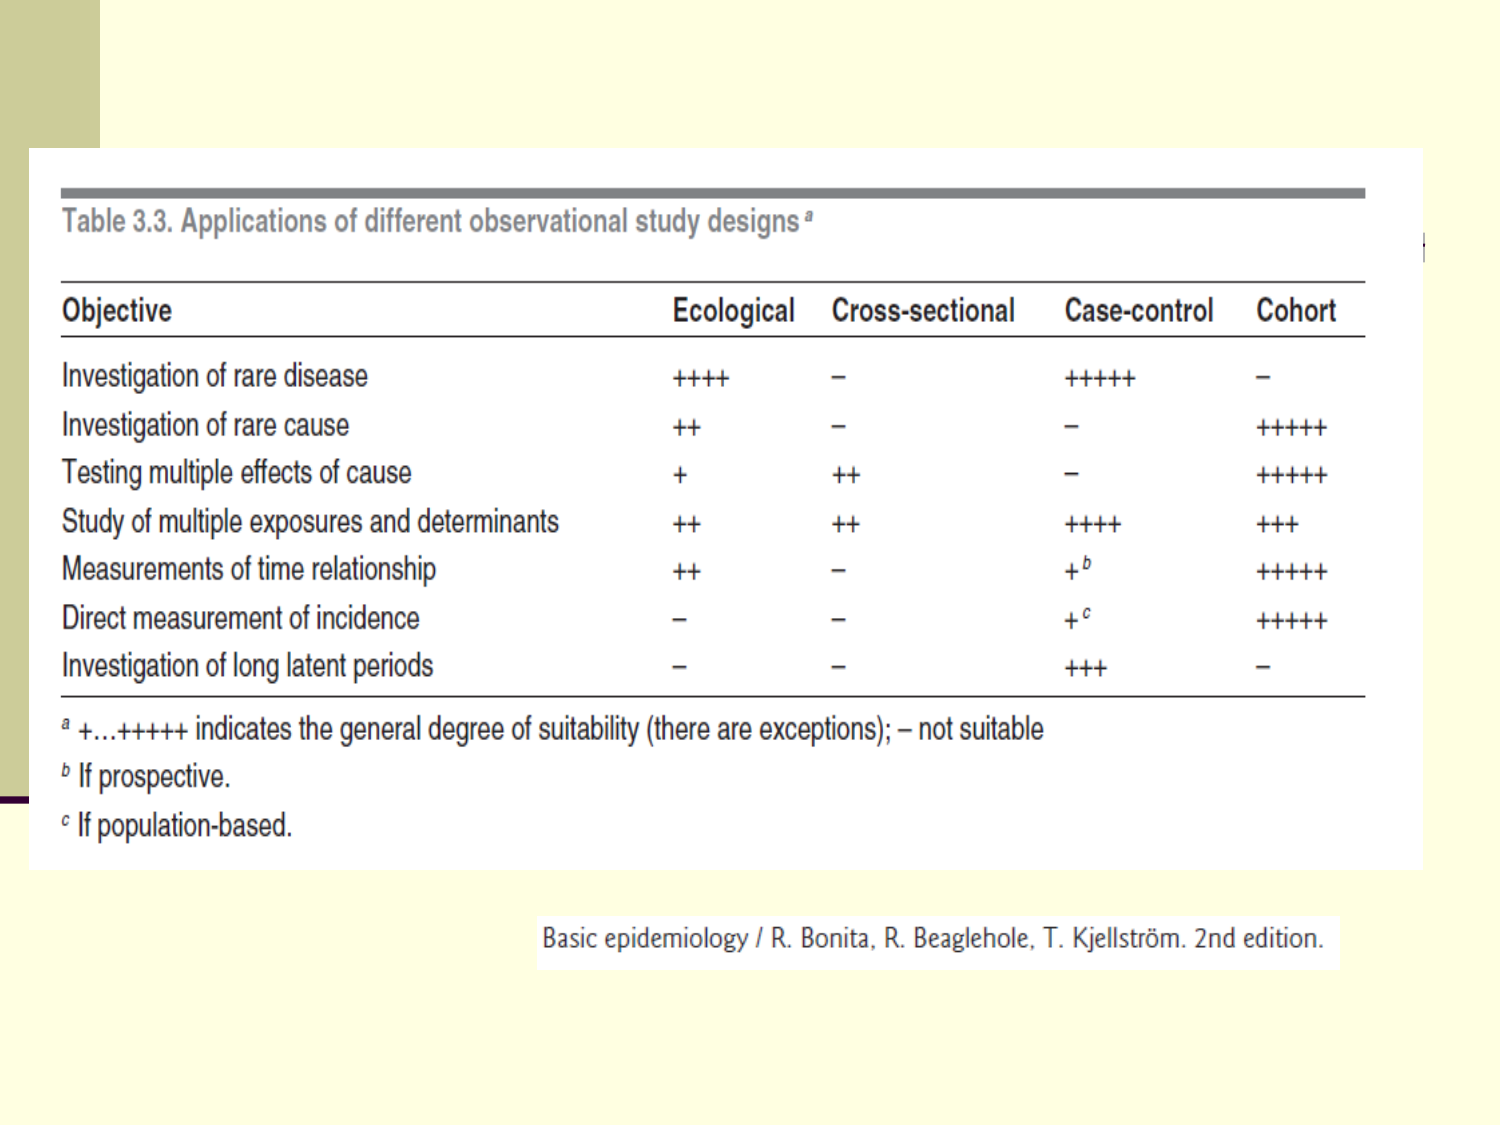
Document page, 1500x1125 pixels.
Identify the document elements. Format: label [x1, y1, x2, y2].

picture [537, 916, 1340, 971]
picture [29, 148, 1423, 870]
